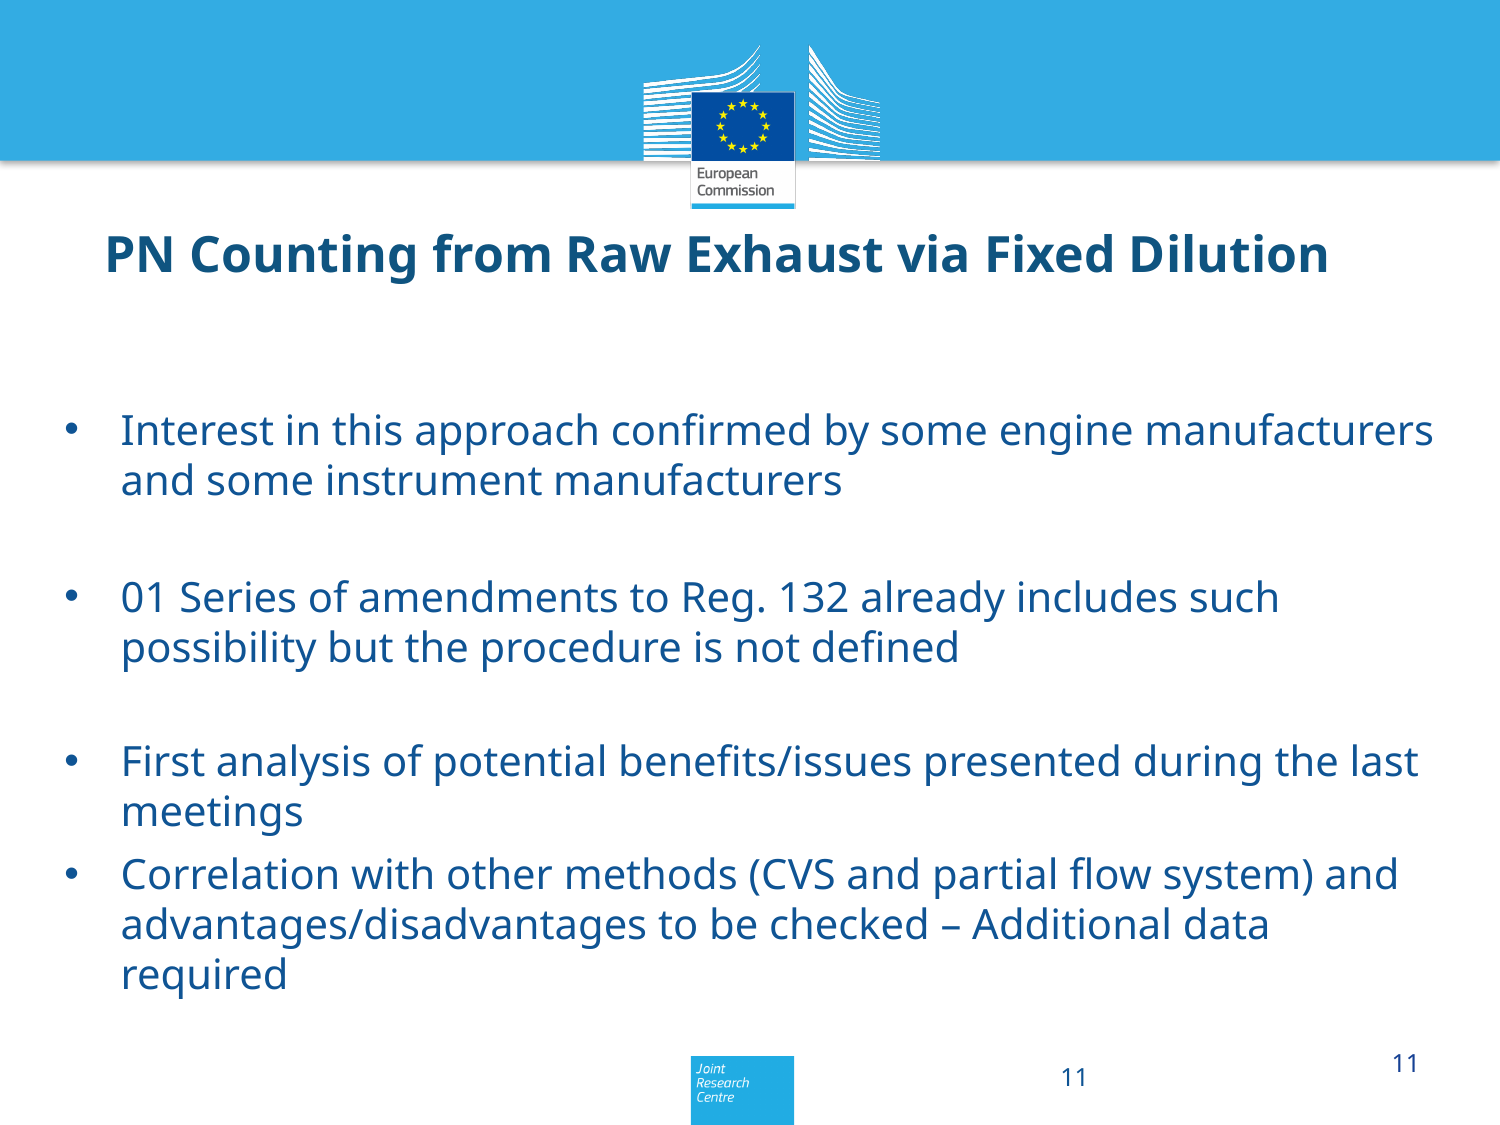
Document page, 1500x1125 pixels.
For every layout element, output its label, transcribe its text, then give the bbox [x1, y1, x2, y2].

list Interest in this approach confirmed by some engine manufacturers and some instrument manufacturers 01 Series of amendments to Reg. 132 already includes such possibility but the procedure is not defined First analysis of potential benefits/issues presented during the last meetings Correlation with other methods (CVS and partial flow system) and advantages/disadvantages to be checked – Additional data required [35, 403, 1441, 1112]
slide_number 11 [1045, 1054, 1396, 1080]
title PN Counting from Raw Exhaust via Fixed Dilution [104, 216, 1396, 359]
